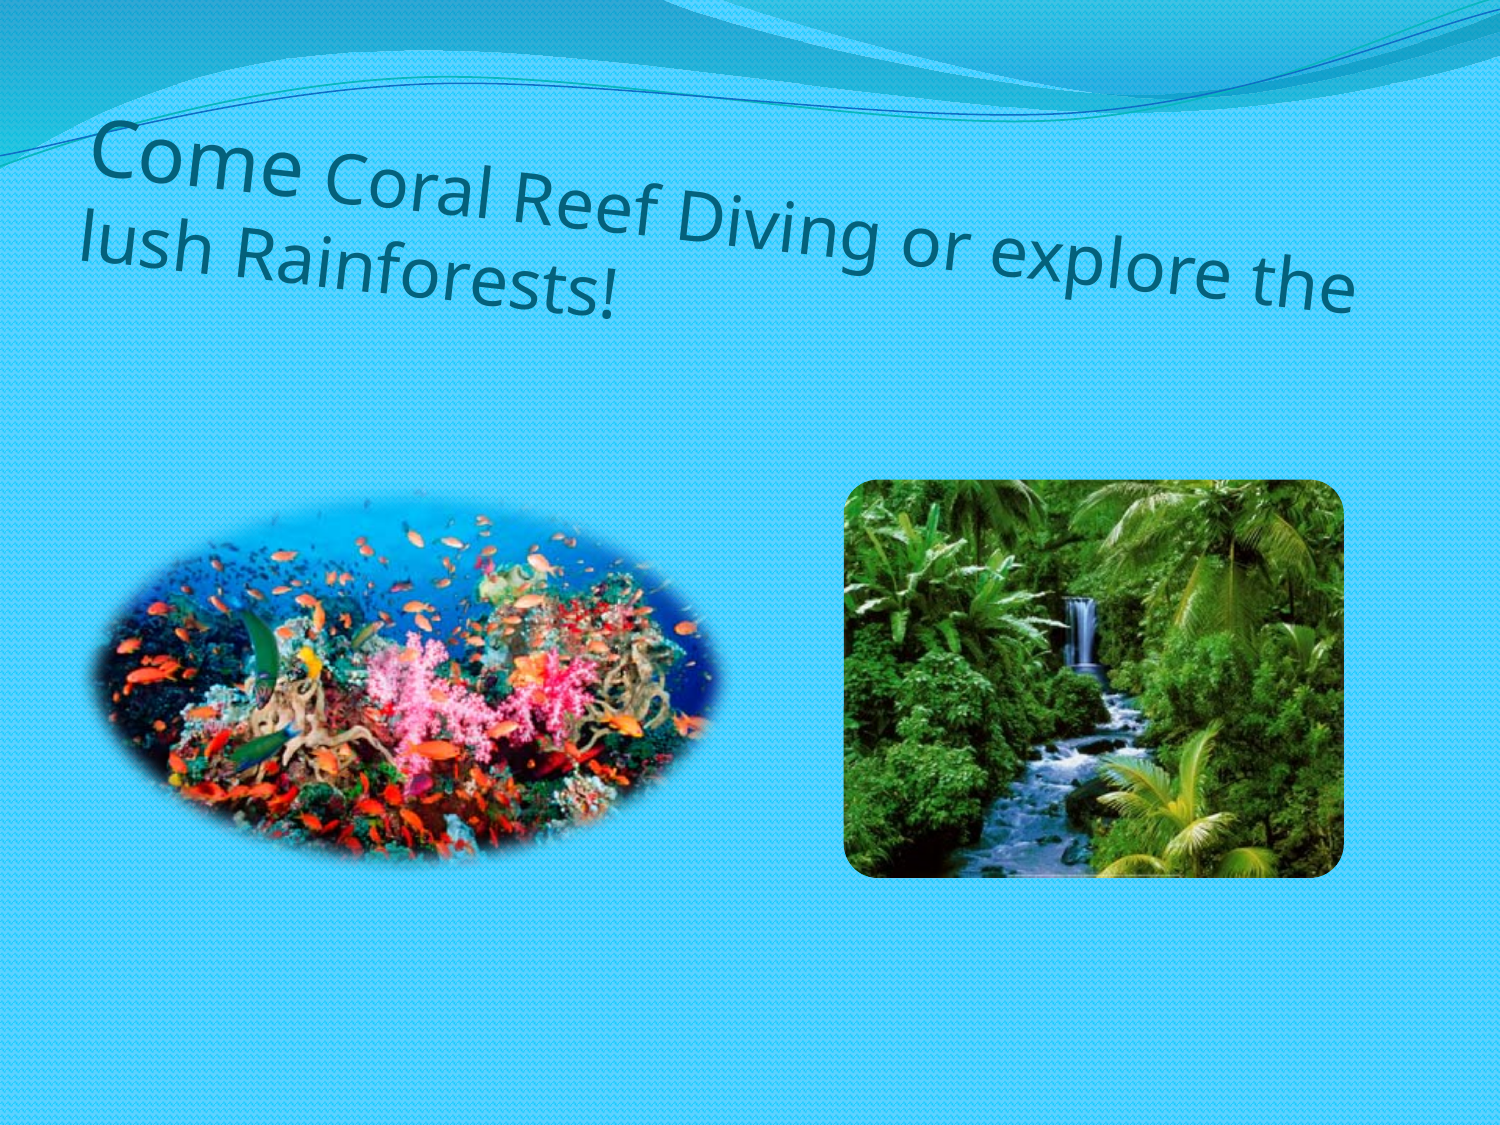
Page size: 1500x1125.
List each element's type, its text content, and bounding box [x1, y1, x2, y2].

picture [1357, 61, 1383, 66]
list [74, 479, 738, 878]
picture [1384, 53, 1410, 59]
title Come Coral Reef Diving or explore the lush Rainforests! [75, 87, 1438, 424]
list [843, 479, 1345, 879]
picture [1374, 54, 1383, 59]
